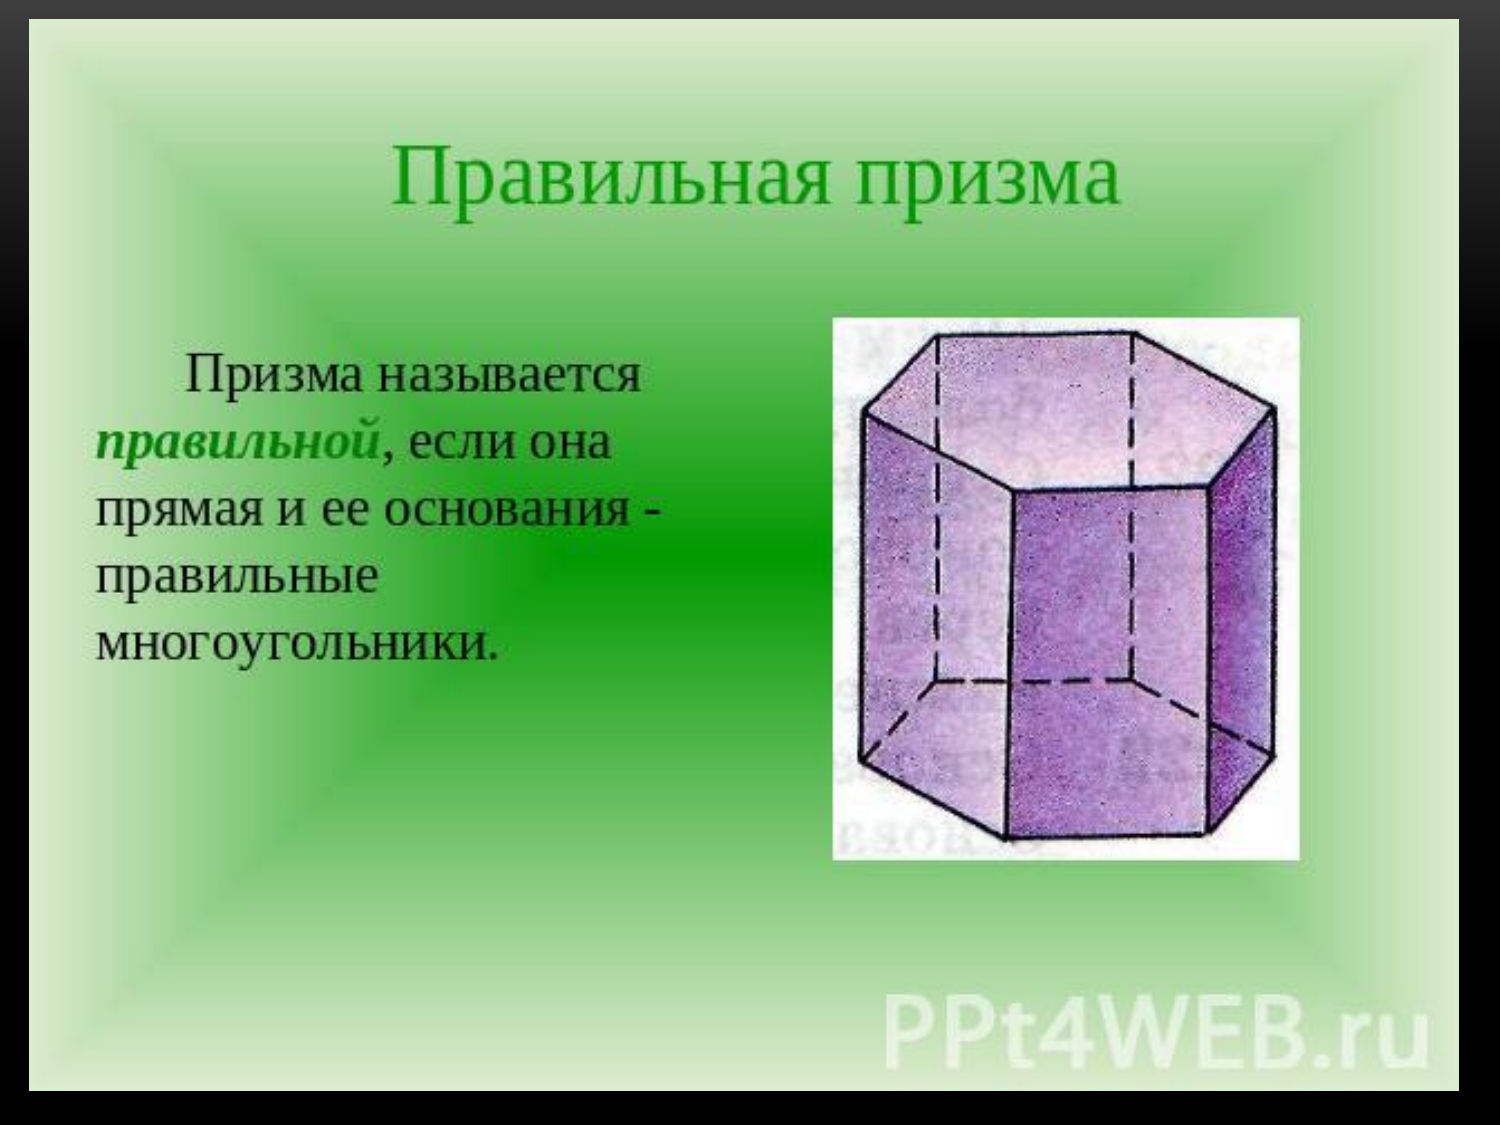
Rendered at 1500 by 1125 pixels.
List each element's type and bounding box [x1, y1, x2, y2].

list [29, 18, 1459, 1092]
picture [0, 0, 1500, 1125]
